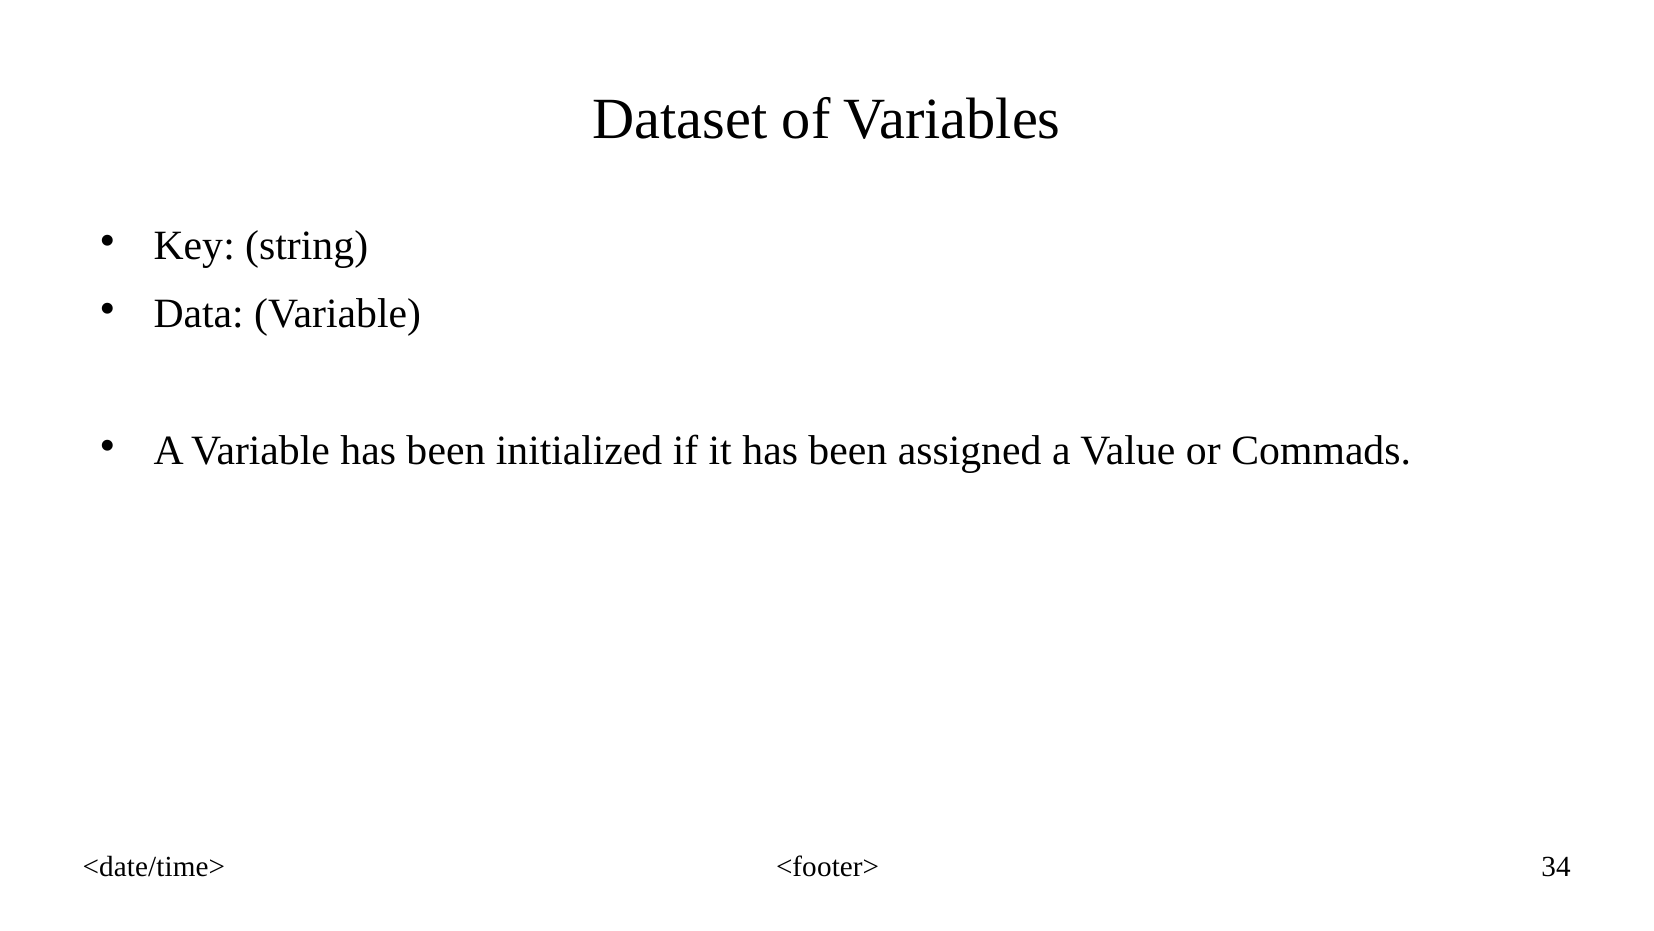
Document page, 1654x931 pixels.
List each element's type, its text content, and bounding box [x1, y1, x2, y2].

text_box Key: (string) Data: (Variable) A Variable has been initialized if it has been assigned a Value or Commads. [82, 217, 1571, 757]
text_box Dataset of Variables [82, 37, 1571, 193]
